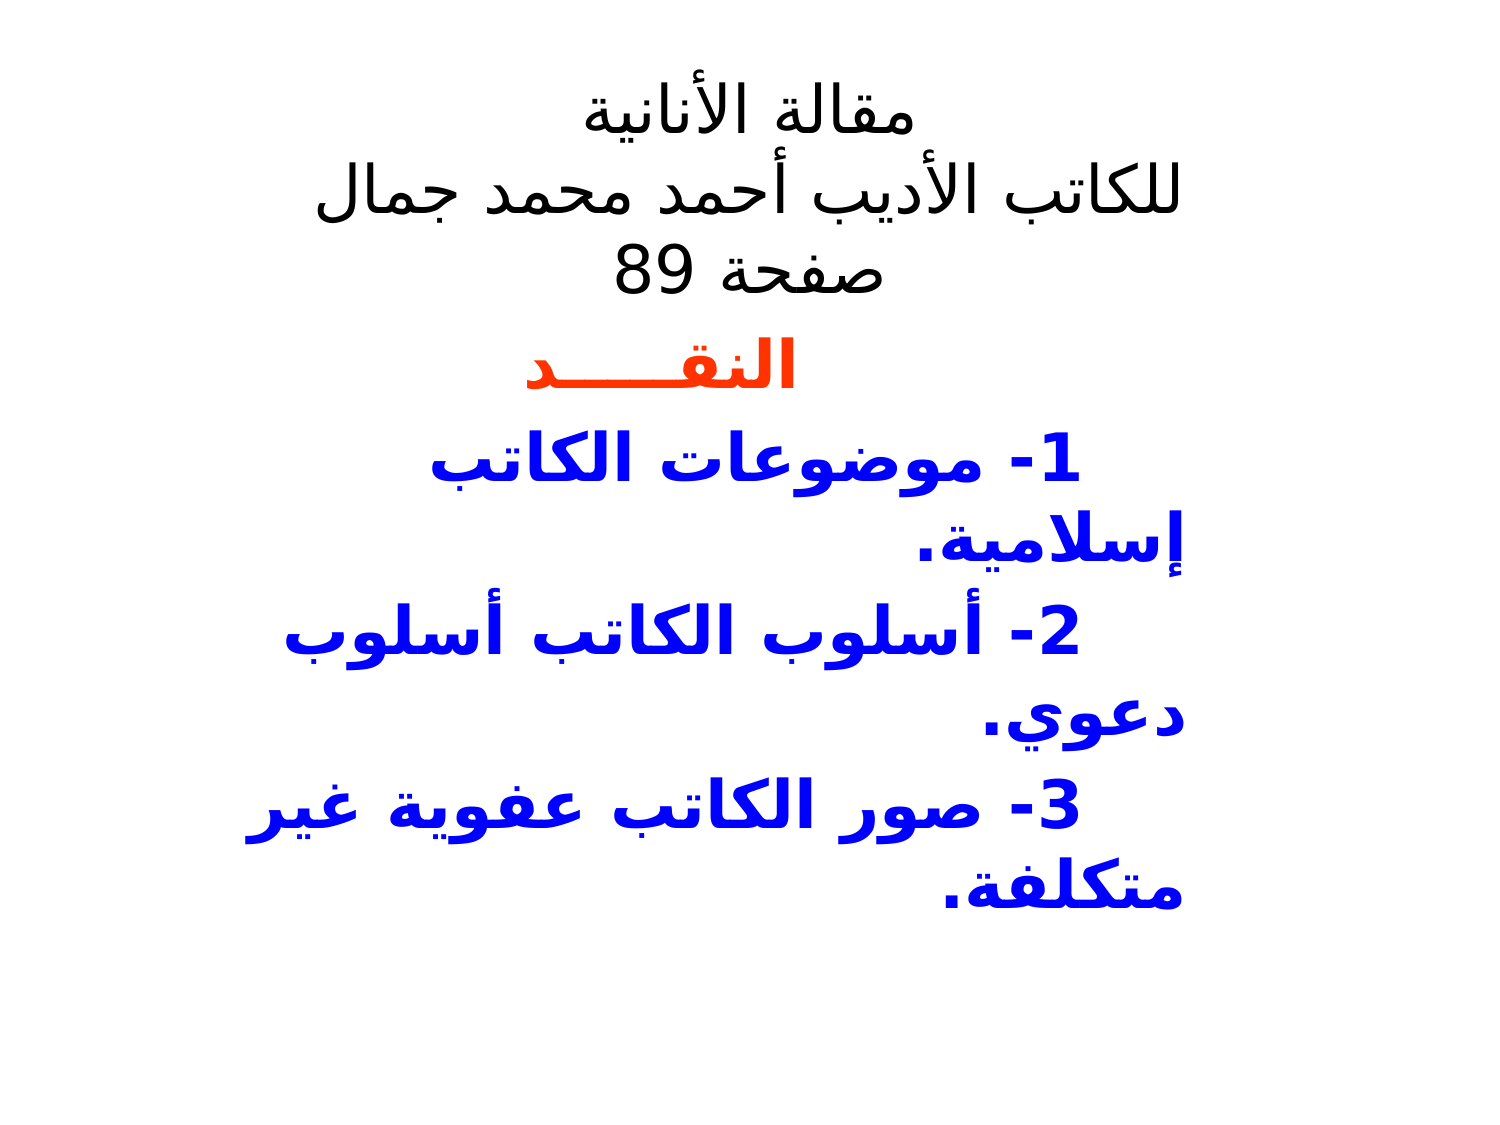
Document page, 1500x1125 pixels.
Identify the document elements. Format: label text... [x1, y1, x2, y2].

subtitle النقـــــد 1- موضوعات الكاتب إسلامية. 2- أسلوب الكاتب أسلوب دعوي. 3- صور الكاتب عفوية غير متكلفة. [224, 314, 1276, 1059]
title مقالة الأنانية للكاتب الأديب أحمد محمد جمال صفحة 89 [111, 66, 1388, 308]
